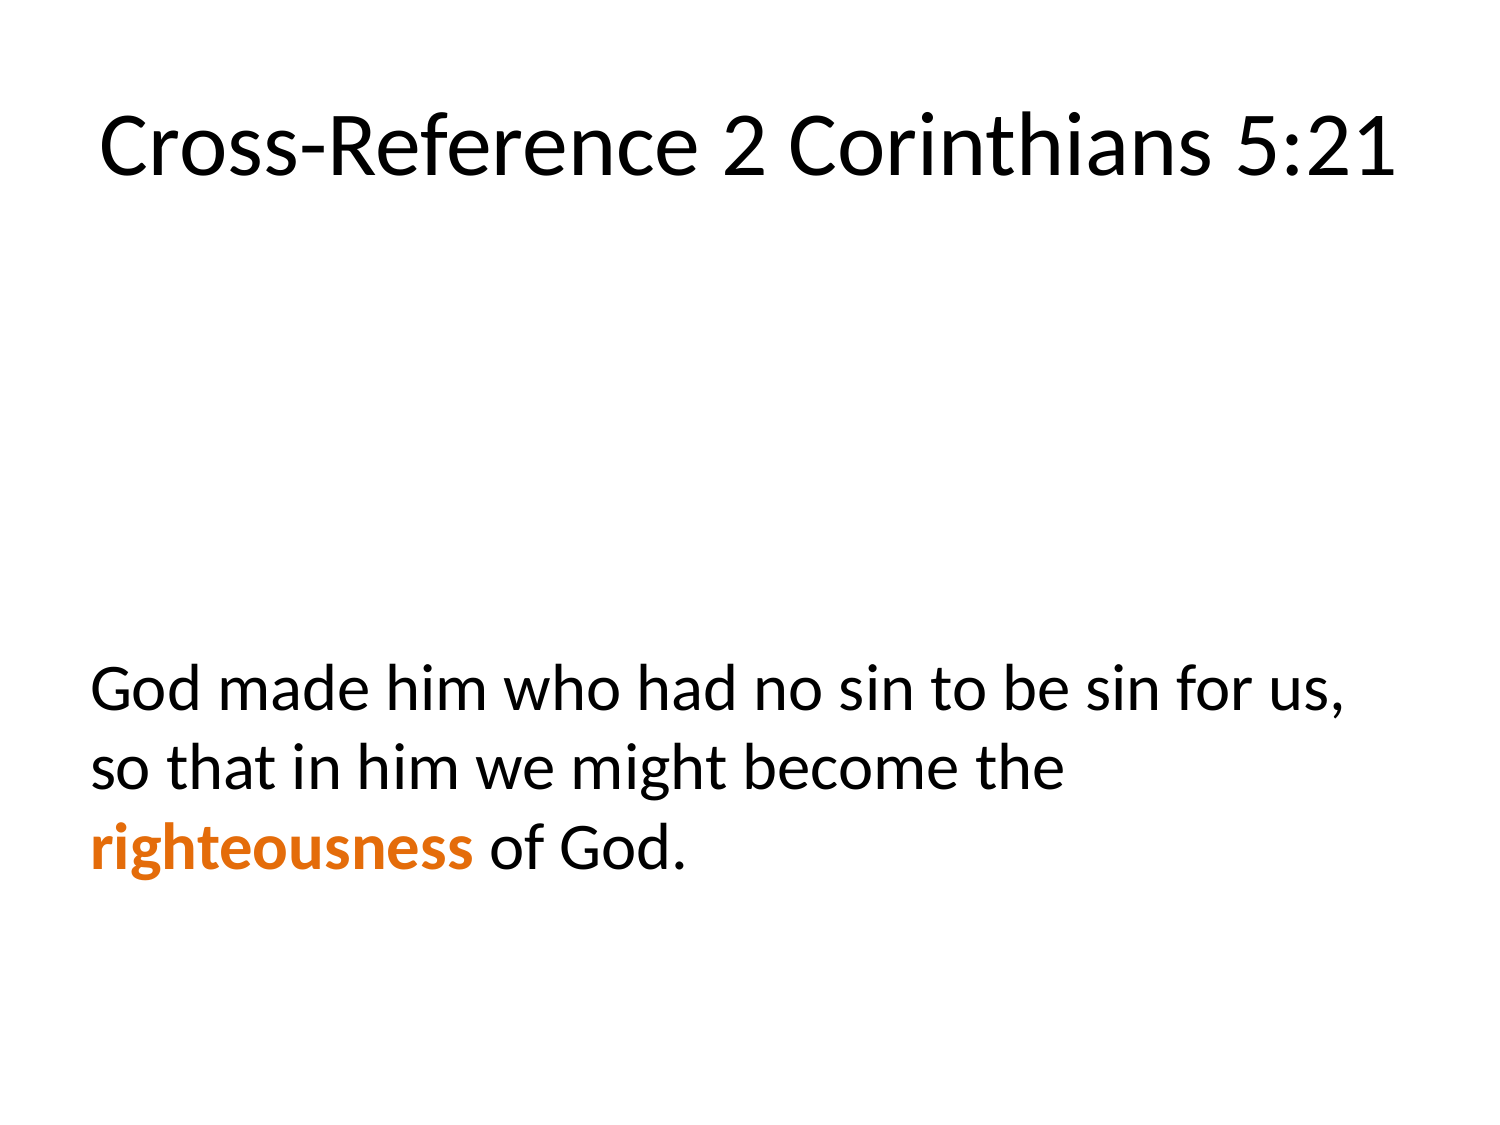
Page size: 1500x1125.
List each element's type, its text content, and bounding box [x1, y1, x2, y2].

list God made him who had no sin to be sin for us, so that in him we might become the righteousness of God. [75, 262, 1425, 1005]
title Cross-Reference 2 Corinthians 5:21 [75, 45, 1425, 233]
